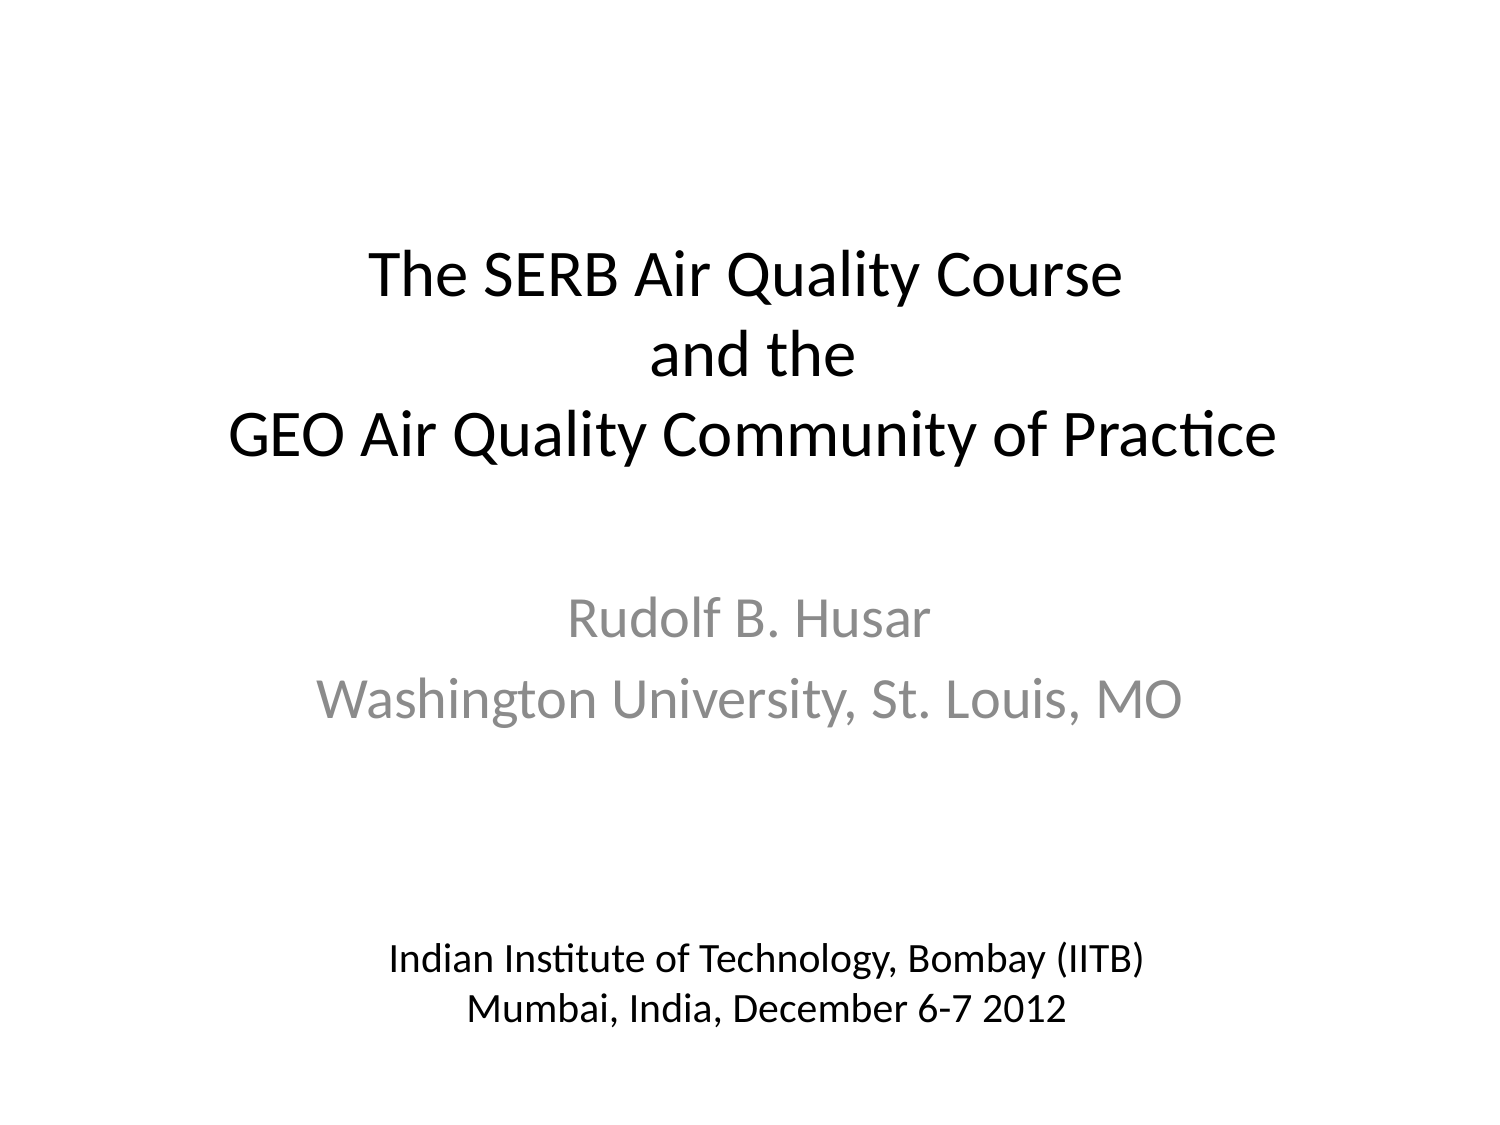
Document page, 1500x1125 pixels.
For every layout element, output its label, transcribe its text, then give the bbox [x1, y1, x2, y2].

subtitle Rudolf B. Husar Washington University, St. Louis, MO [225, 571, 1275, 772]
title The SERB Air Quality Course and the GEO Air Quality Community of Practice [67, 228, 1440, 470]
text_box Indian Institute of Technology, Bombay (IITB) Mumbai, India, December 6-7 2012 [186, 923, 1348, 1039]
